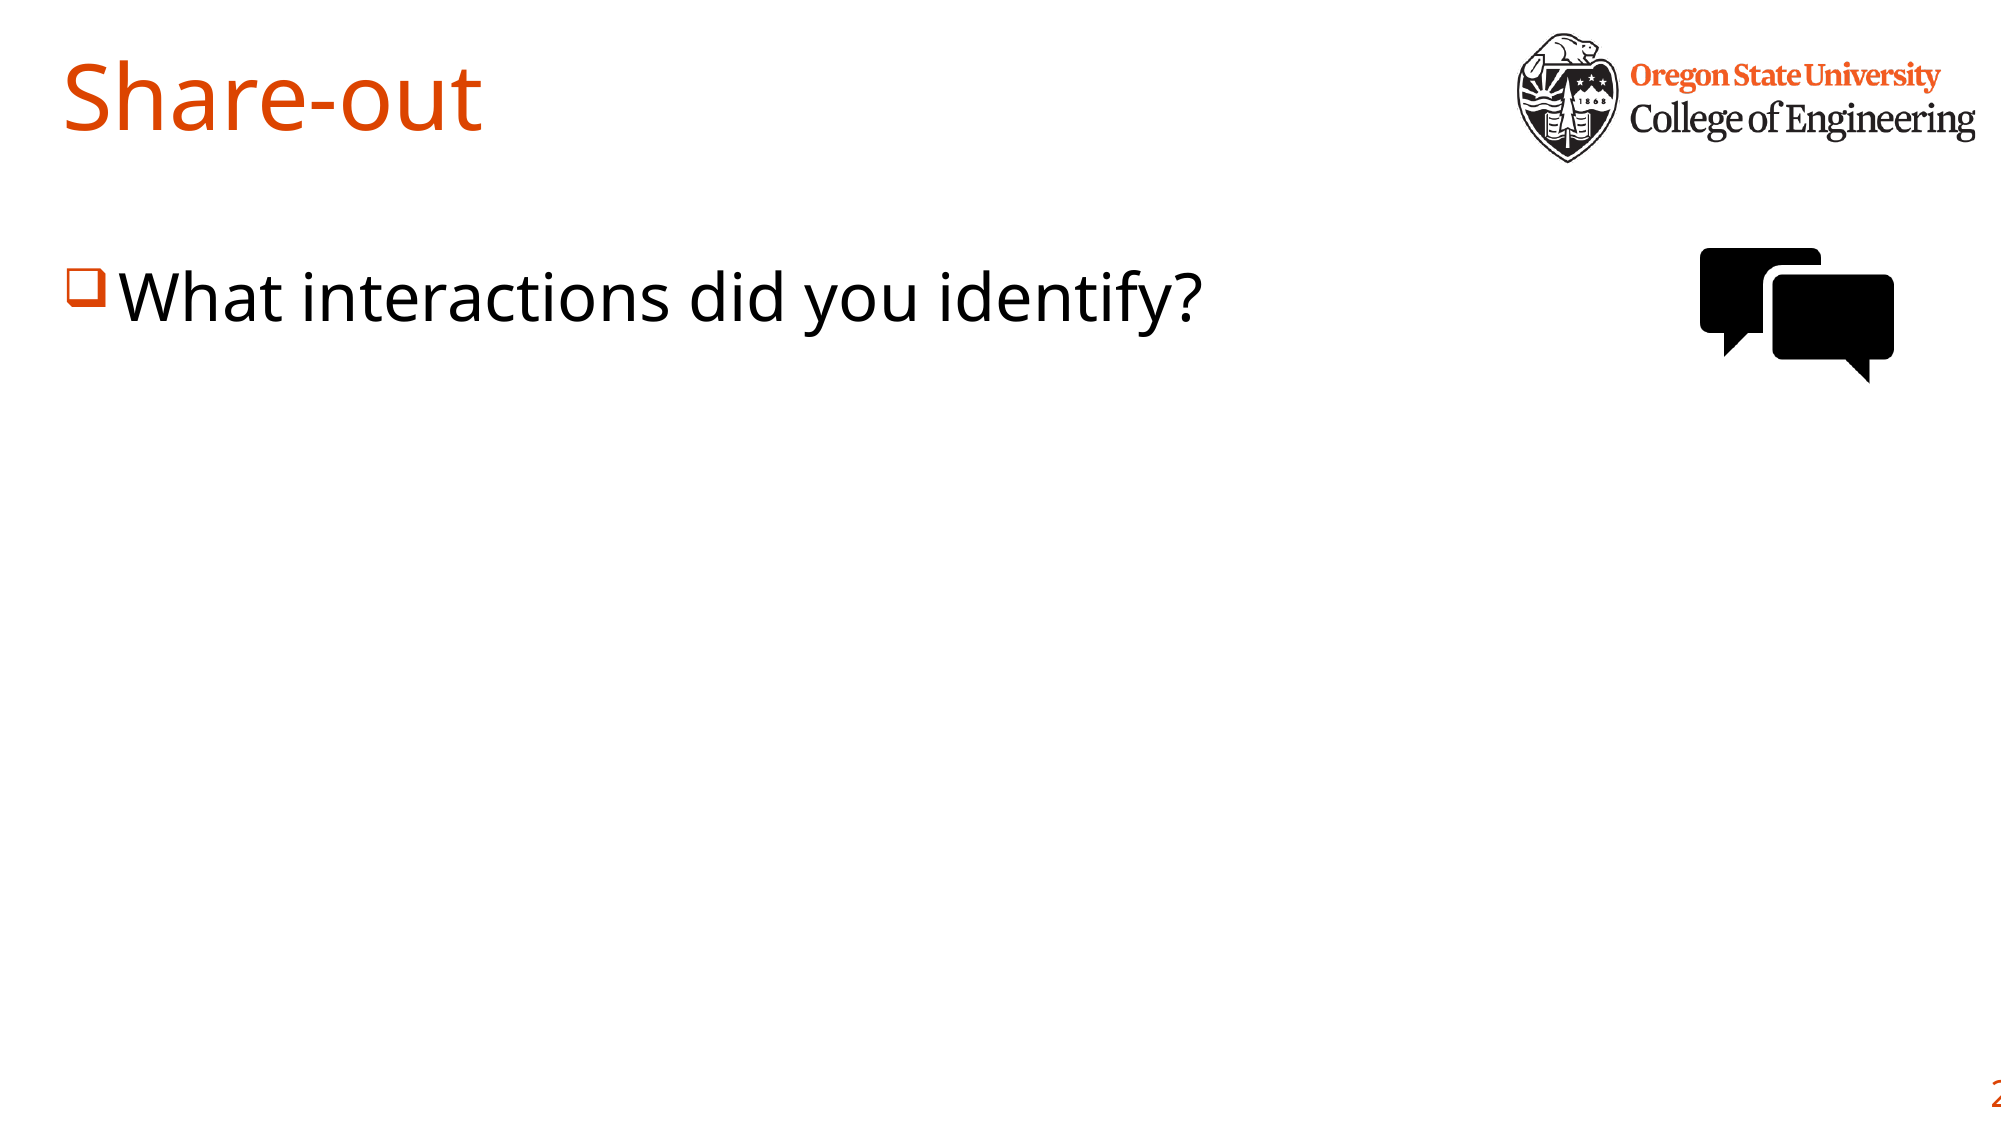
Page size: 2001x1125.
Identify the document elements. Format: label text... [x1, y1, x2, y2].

picture [1680, 198, 1914, 432]
title Share-out [48, 31, 1490, 228]
list What interactions did you identify? [48, 247, 1965, 1074]
